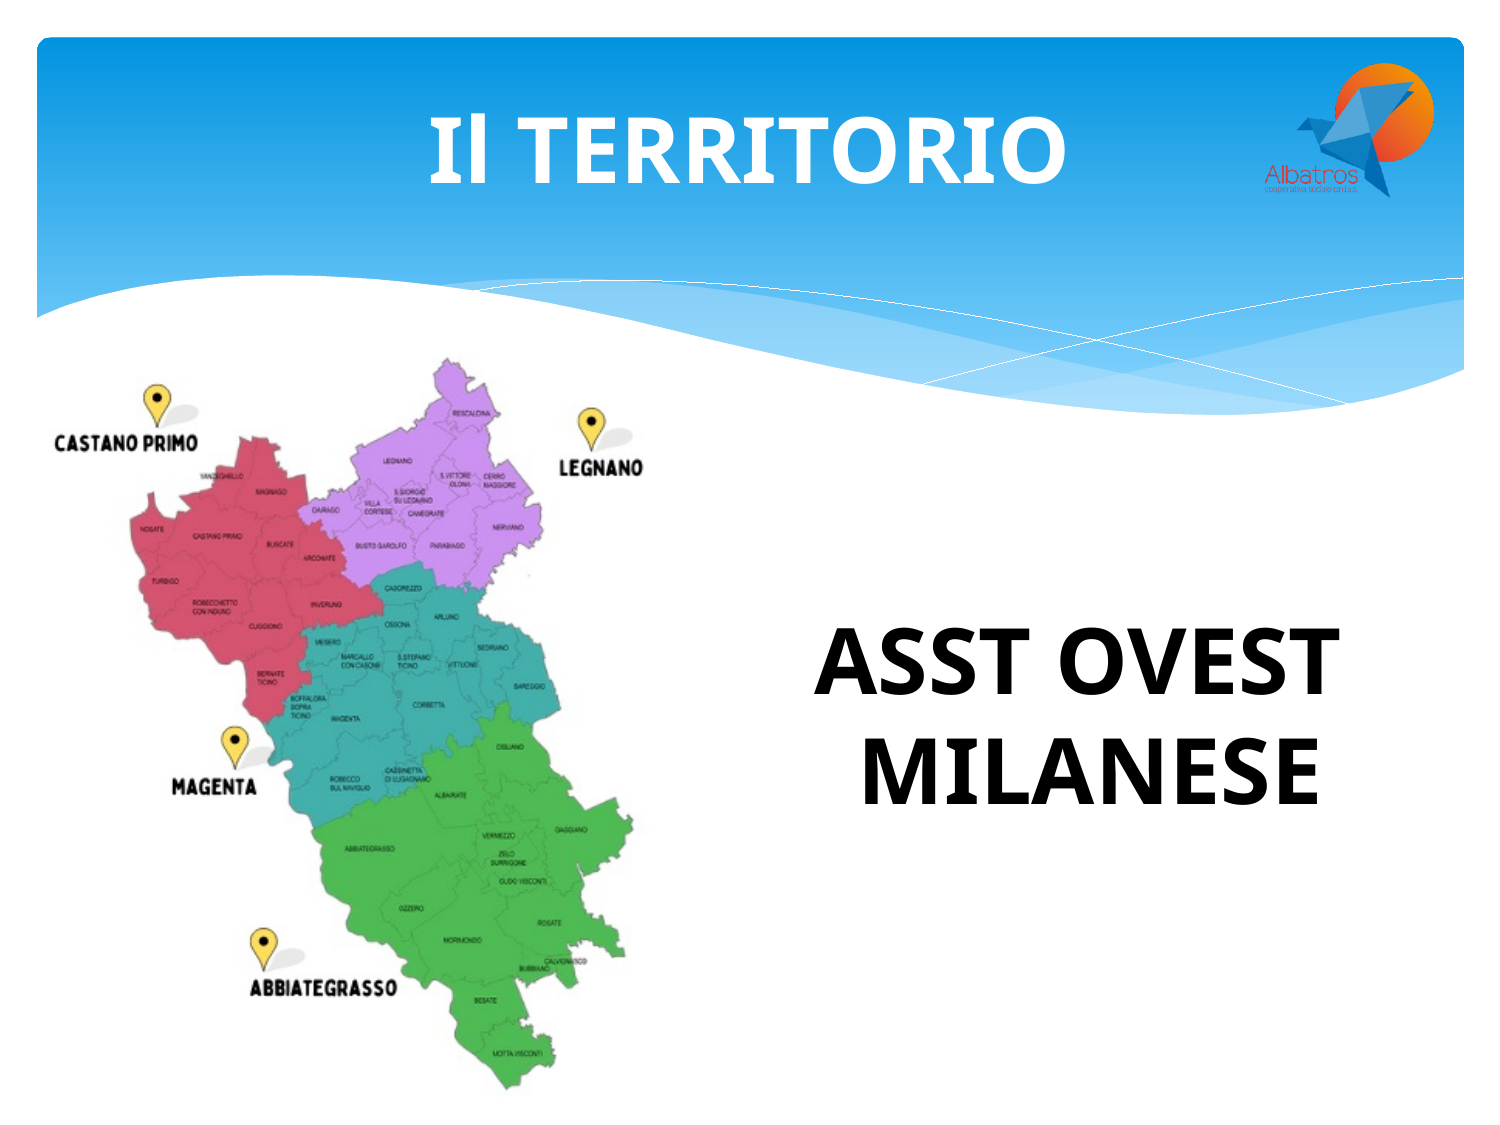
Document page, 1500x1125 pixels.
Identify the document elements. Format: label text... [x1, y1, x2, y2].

text_box ASST OVEST MILANESE [799, 595, 1382, 830]
title Il TERRITORIO [75, 40, 1425, 253]
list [12, 329, 656, 1107]
picture [1257, 64, 1440, 203]
